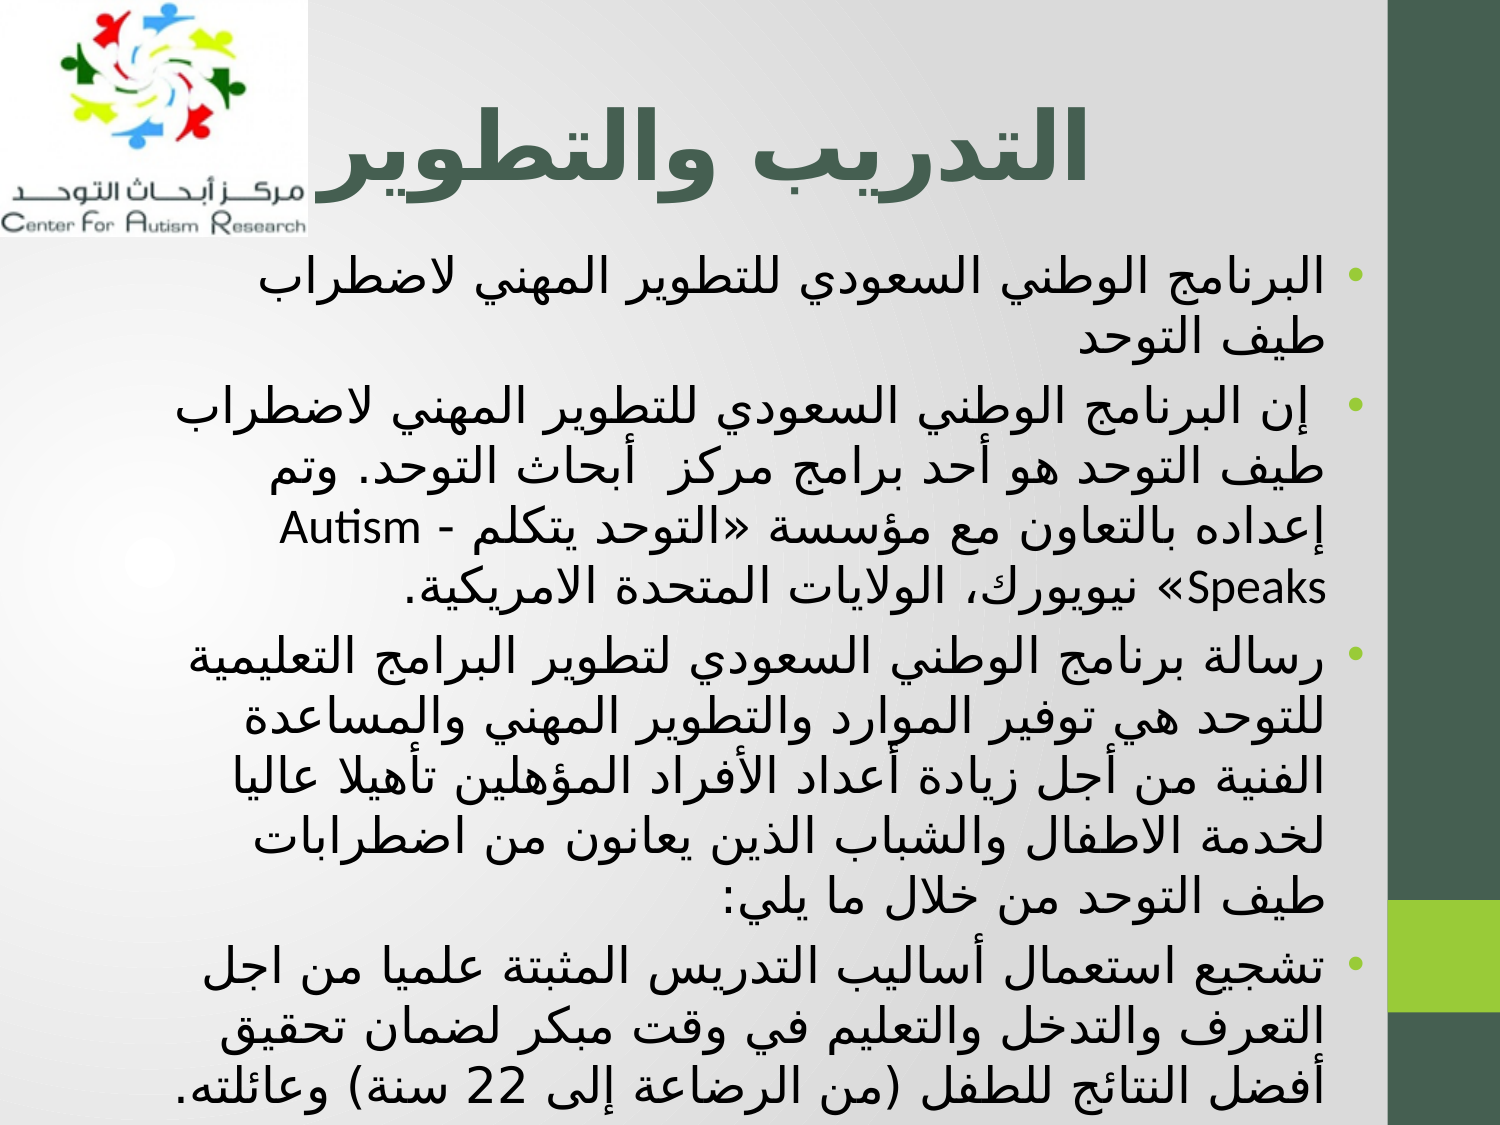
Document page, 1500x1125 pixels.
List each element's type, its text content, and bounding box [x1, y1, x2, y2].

title التدريب والتطوير: [318, 48, 1315, 236]
picture [0, 0, 308, 237]
list البرنامج الوطني السعودي للتطوير المهني لاضطراب طيف التوحد إن البرنامج الوطني السعودي للتطوير المهني لاضطراب طيف التوحد هو أحد برامج مركز أبحاث التوحد. وتم إعداده بالتعاون مع مؤسسة «التوحد يتكلم - Autism Speaks» نيويورك، الولايات المتحدة الامريكية. رسالة برنامج الوطني السعودي لتطوير البرامج التعليمية للتوحد هي توفير الموارد والتطوير المهني والمساعدة الفنية من أجل زيادة أعداد الأفراد المؤهلين تأهيلا عاليا لخدمة الاطفال والشباب الذين يعانون من اضطرابات طيف التوحد من خلال ما يلي: تشجيع استعمال أساليب التدريس المثبتة علميا من اجل التعرف والتدخل والتعليم في وقت مبكر لضمان تحقيق أفضل النتائج للطفل (من الرضاعة إلى 22 سنة) وعائلته. توفير التطوير المهني المبني على النتائج والمستديم، وكذلك المساعدة الفنية، على نحو يُحقق الاستغلال الأمثل للموارد. تأسيس برامج نموذجية تعرض طرق التدريس المثبتة علميًا. تقييم/ قياس النتائج ذات العلاقة بالطفل والأسرة والمدرب وعلى مستوى النظام. [148, 236, 1399, 1125]
